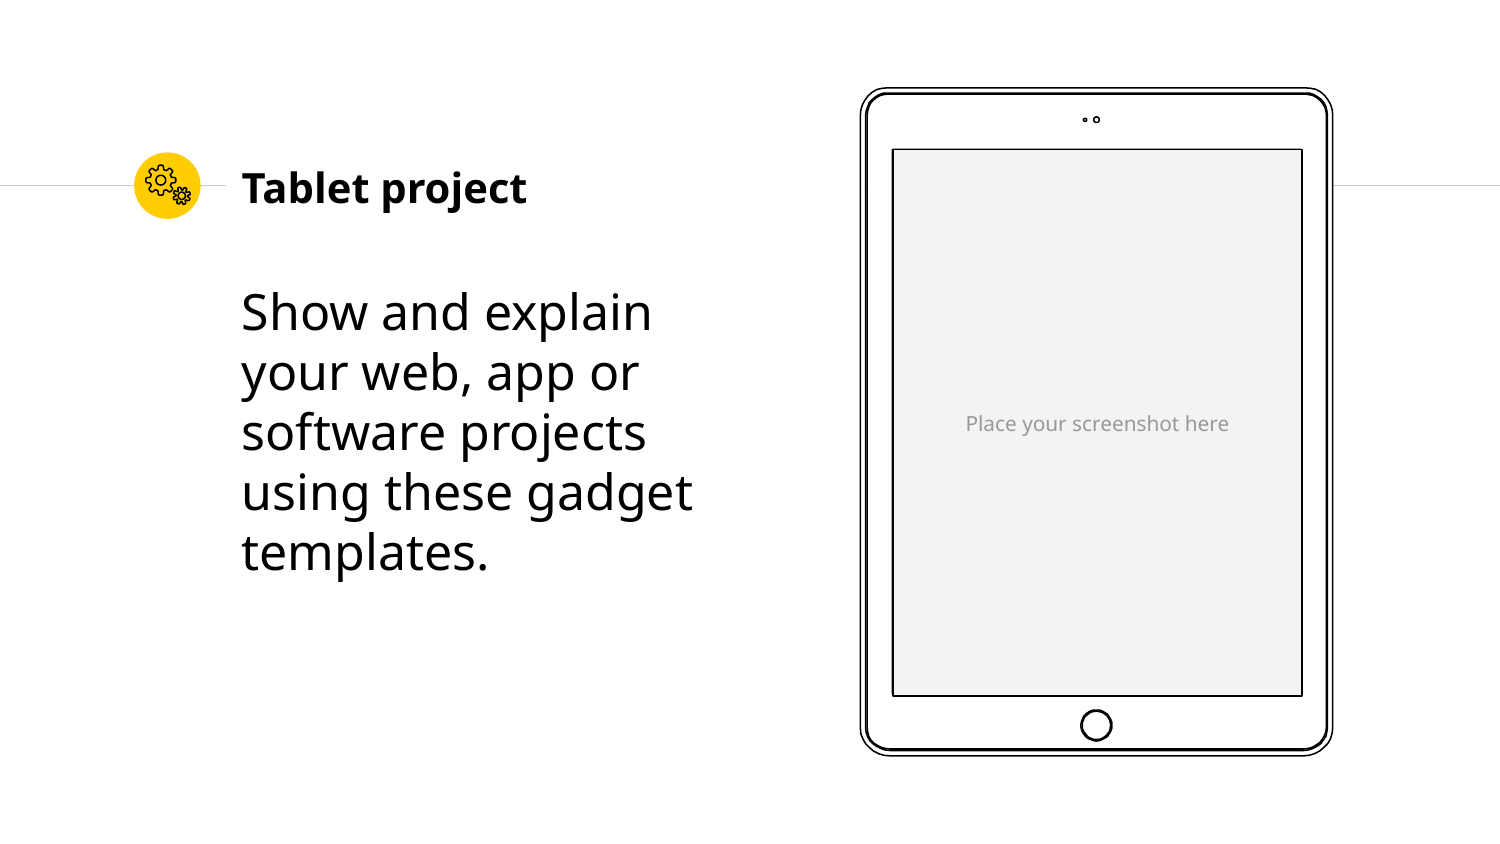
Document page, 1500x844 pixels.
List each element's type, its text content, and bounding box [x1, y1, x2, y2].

text_box [860, 87, 1333, 756]
text_box Place your screenshot here [892, 149, 1302, 697]
title Tablet project [226, 151, 863, 223]
list Show and explain your web, app or software projects using these gadget templates. [226, 265, 786, 776]
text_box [145, 164, 191, 205]
